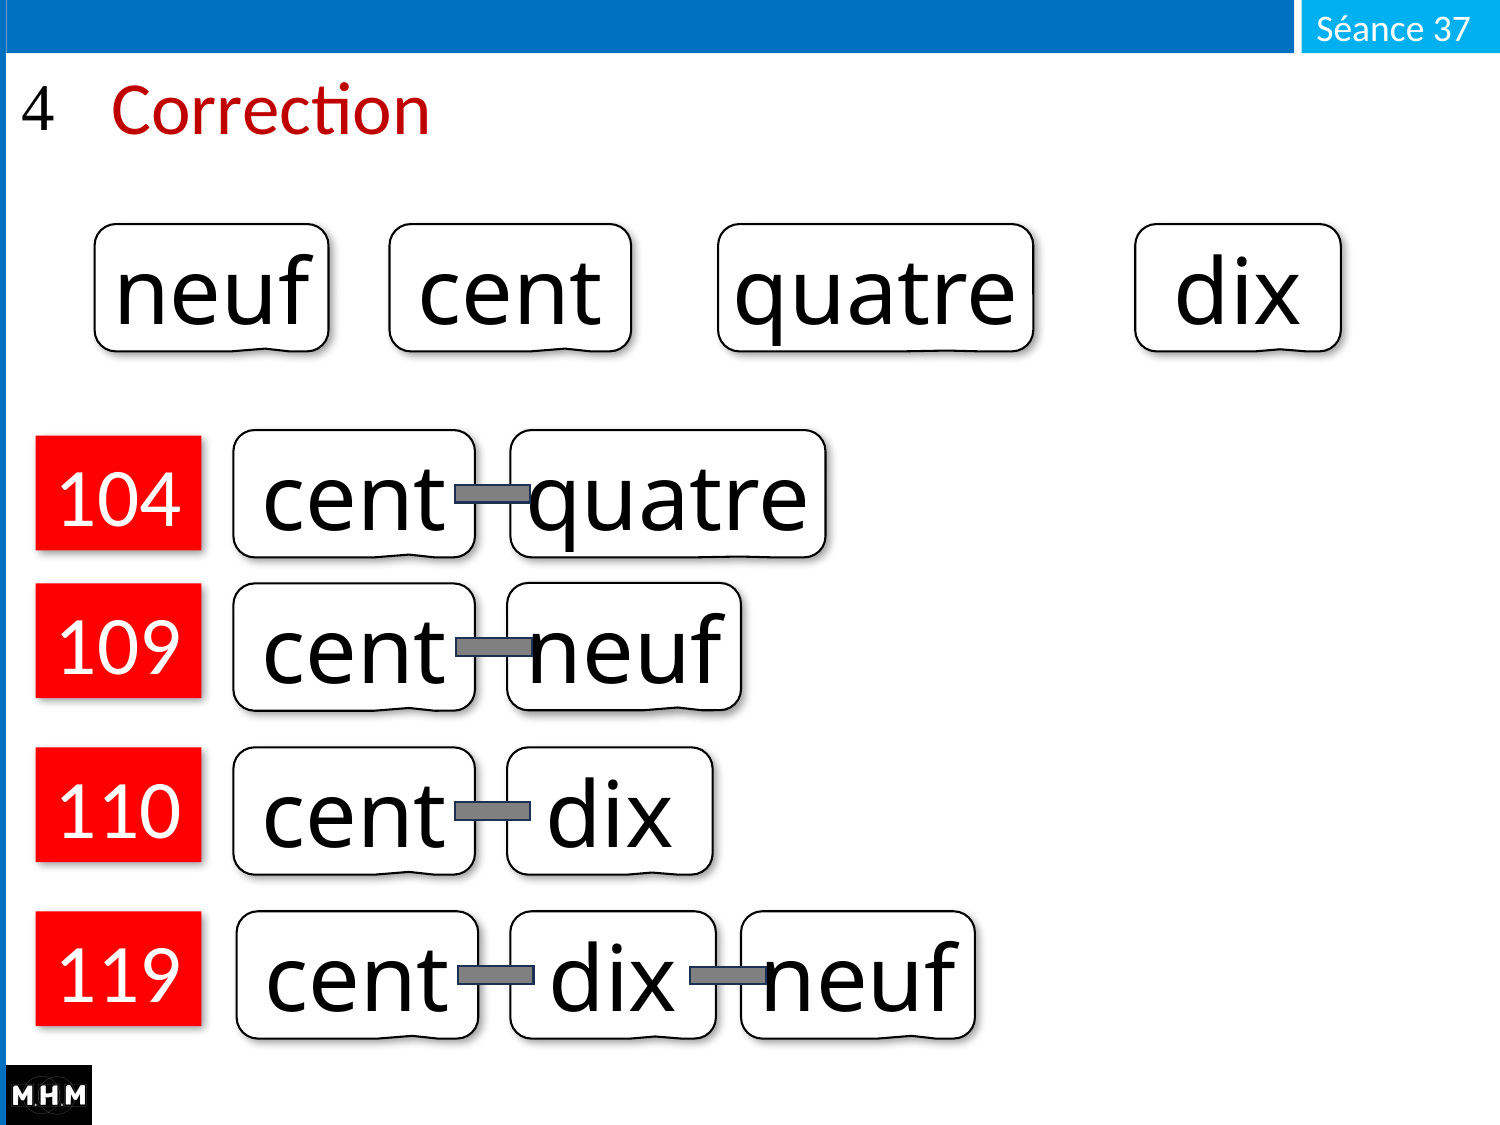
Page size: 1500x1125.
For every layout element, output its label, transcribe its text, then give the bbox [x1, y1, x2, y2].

picture [6, 1065, 92, 1125]
text_box quatre [509, 429, 827, 559]
title Correction [96, 60, 1391, 160]
text_box cent [235, 910, 480, 1040]
text_box [454, 801, 531, 821]
text_box dix [1134, 223, 1342, 353]
text_box neuf [506, 581, 743, 712]
text_box cent [232, 746, 477, 876]
text_box dix [509, 910, 717, 1040]
text_box cent [232, 582, 477, 712]
text_box 104 [35, 435, 202, 551]
text_box [454, 484, 531, 504]
text_box neuf [739, 910, 976, 1040]
text_box cent [388, 223, 633, 353]
text_box 119 [35, 911, 202, 1027]
text_box [457, 965, 535, 985]
text_box 110 [35, 747, 202, 863]
text_box [689, 966, 767, 985]
text_box quatre [717, 223, 1035, 353]
text_box [455, 637, 533, 657]
text_box 109 [35, 583, 202, 699]
text_box cent [232, 429, 477, 559]
text_box dix [506, 746, 714, 876]
text_box neuf [93, 223, 330, 353]
